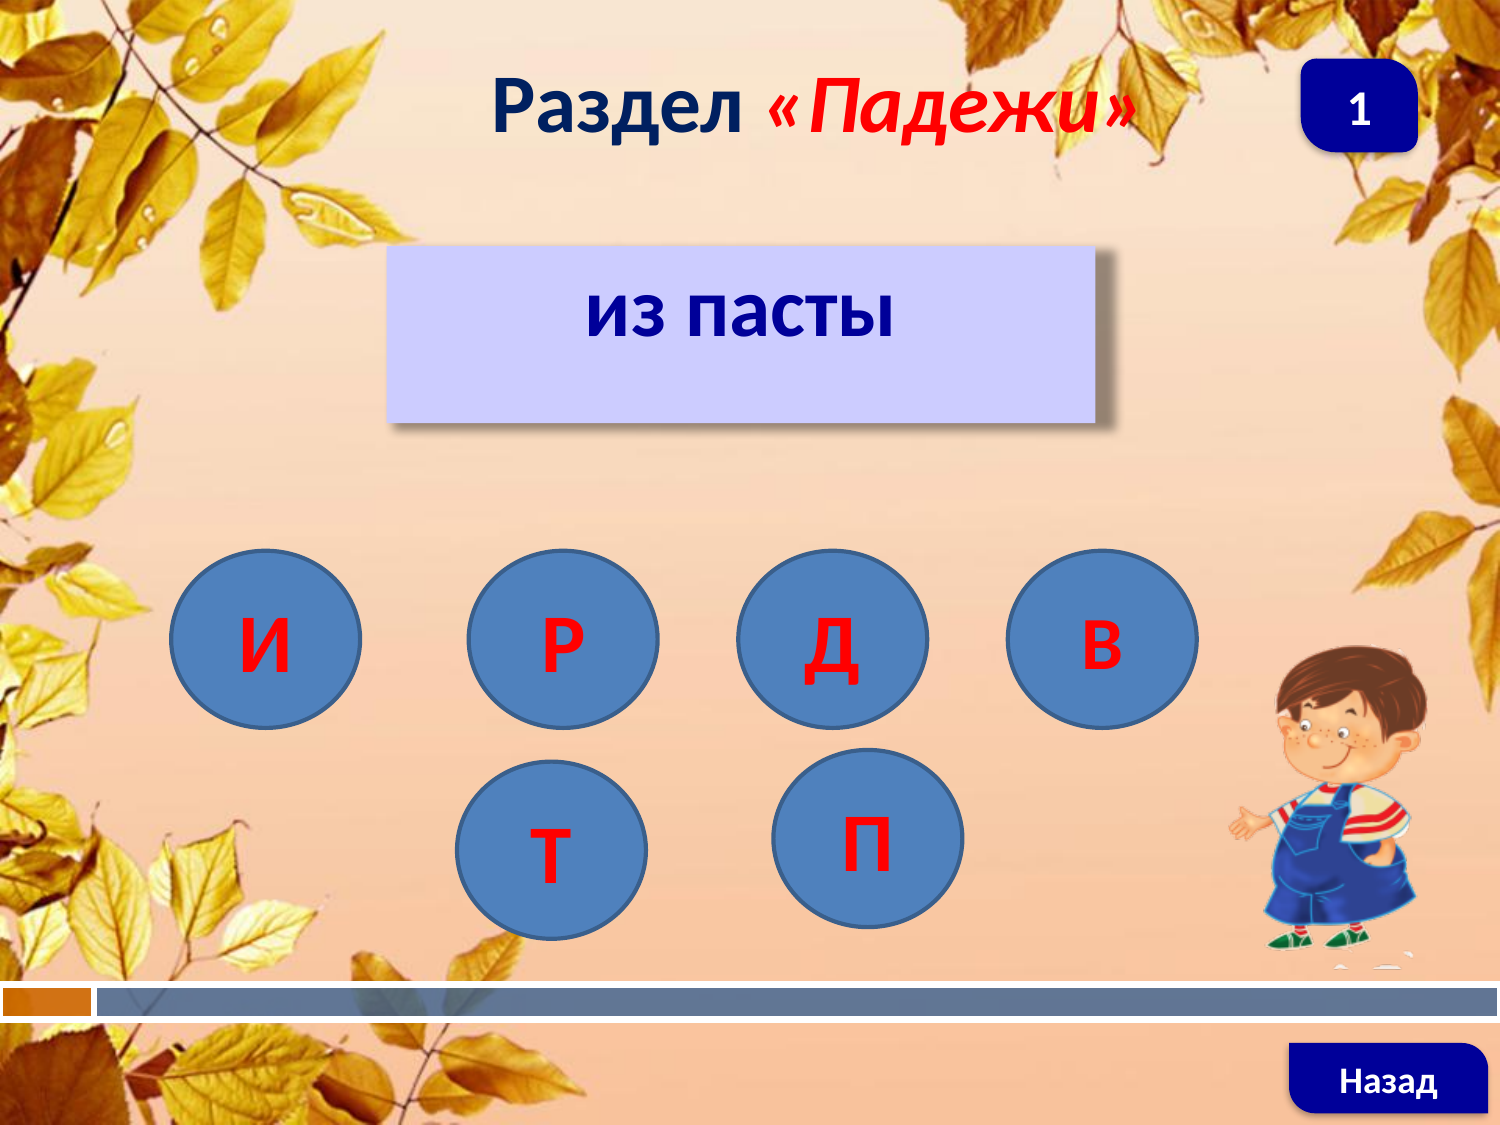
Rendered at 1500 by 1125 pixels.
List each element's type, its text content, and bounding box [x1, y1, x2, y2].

text_box Д [736, 548, 930, 731]
text_box [92, 982, 1500, 1022]
text_box Назад [1289, 1042, 1489, 1114]
text_box [0, 982, 92, 1022]
picture [0, 1022, 1500, 1125]
text_box Раздел «Падежи» [371, 46, 1266, 153]
text_box П [771, 747, 965, 930]
text_box 1 [1300, 58, 1418, 153]
text_box И [169, 548, 363, 731]
text_box Р [466, 548, 660, 731]
list из пасты [386, 245, 1096, 424]
text_box Т [454, 759, 649, 941]
text_box В [1005, 548, 1199, 731]
picture [0, 0, 1500, 982]
